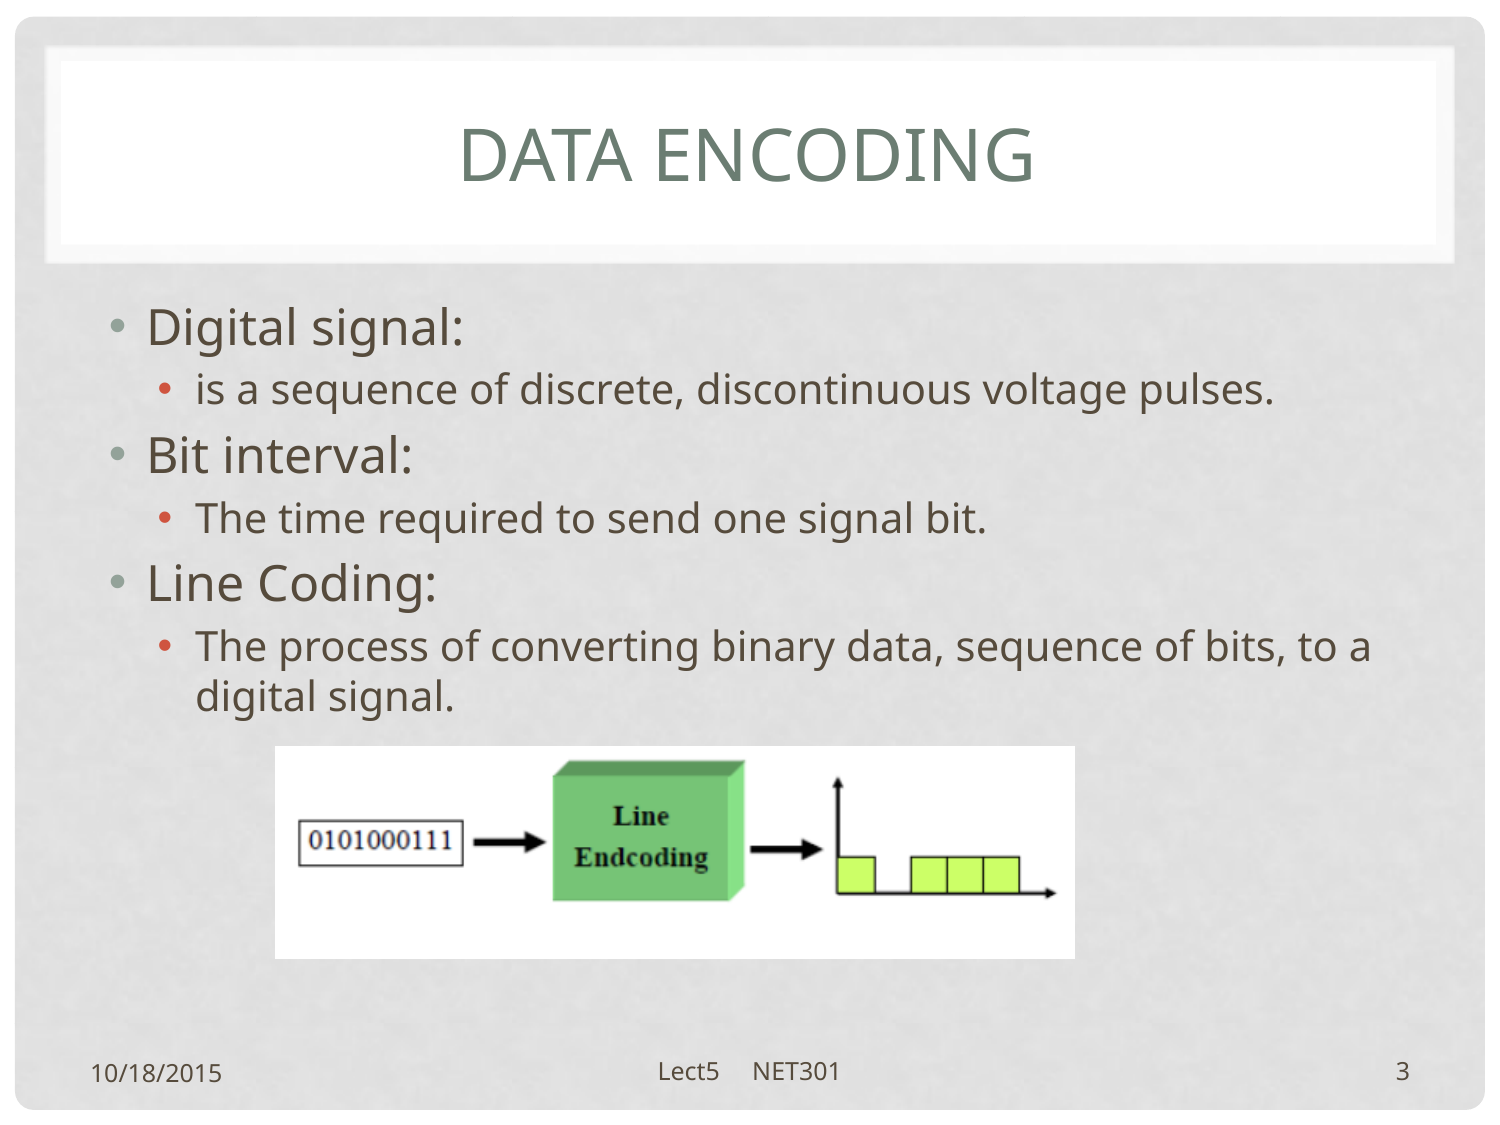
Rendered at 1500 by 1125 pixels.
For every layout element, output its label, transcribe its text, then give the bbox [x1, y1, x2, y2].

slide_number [75, 1042, 425, 1103]
list Digital signal: is a sequence of discrete, discontinuous voltage pulses. Bit interval: The time required to send one signal bit. Line Coding: The process of converting binary data, sequence of bits, to a digital signal. [75, 287, 1425, 1005]
title Data encoding [69, 66, 1425, 238]
footer Lect5 NET301 [512, 1042, 988, 1103]
slide_number 3 [1074, 1042, 1425, 1103]
picture [274, 745, 1076, 959]
